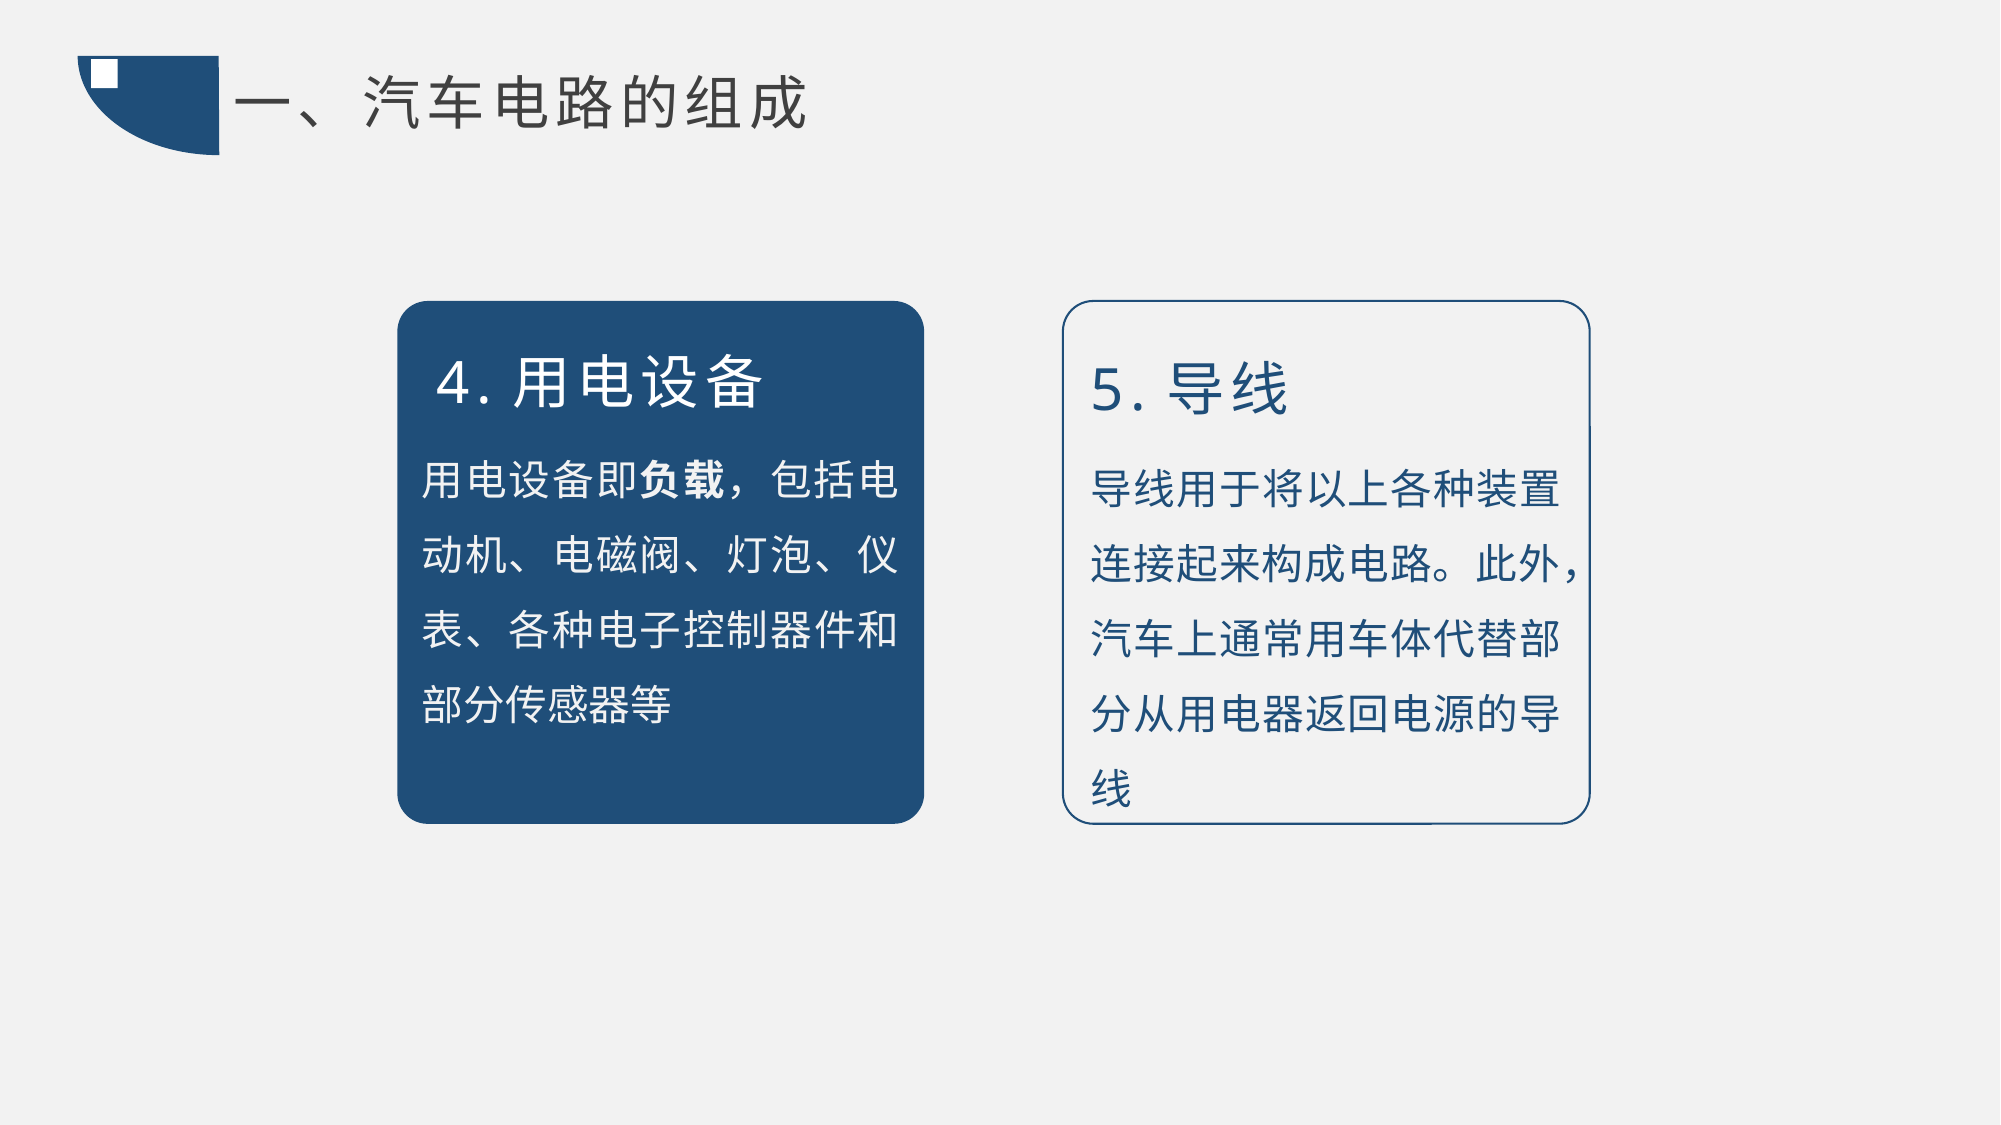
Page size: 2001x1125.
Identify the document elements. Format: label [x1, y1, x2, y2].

text_box [77, 0, 925, 156]
text_box [1062, 300, 1590, 824]
text_box [397, 300, 925, 824]
